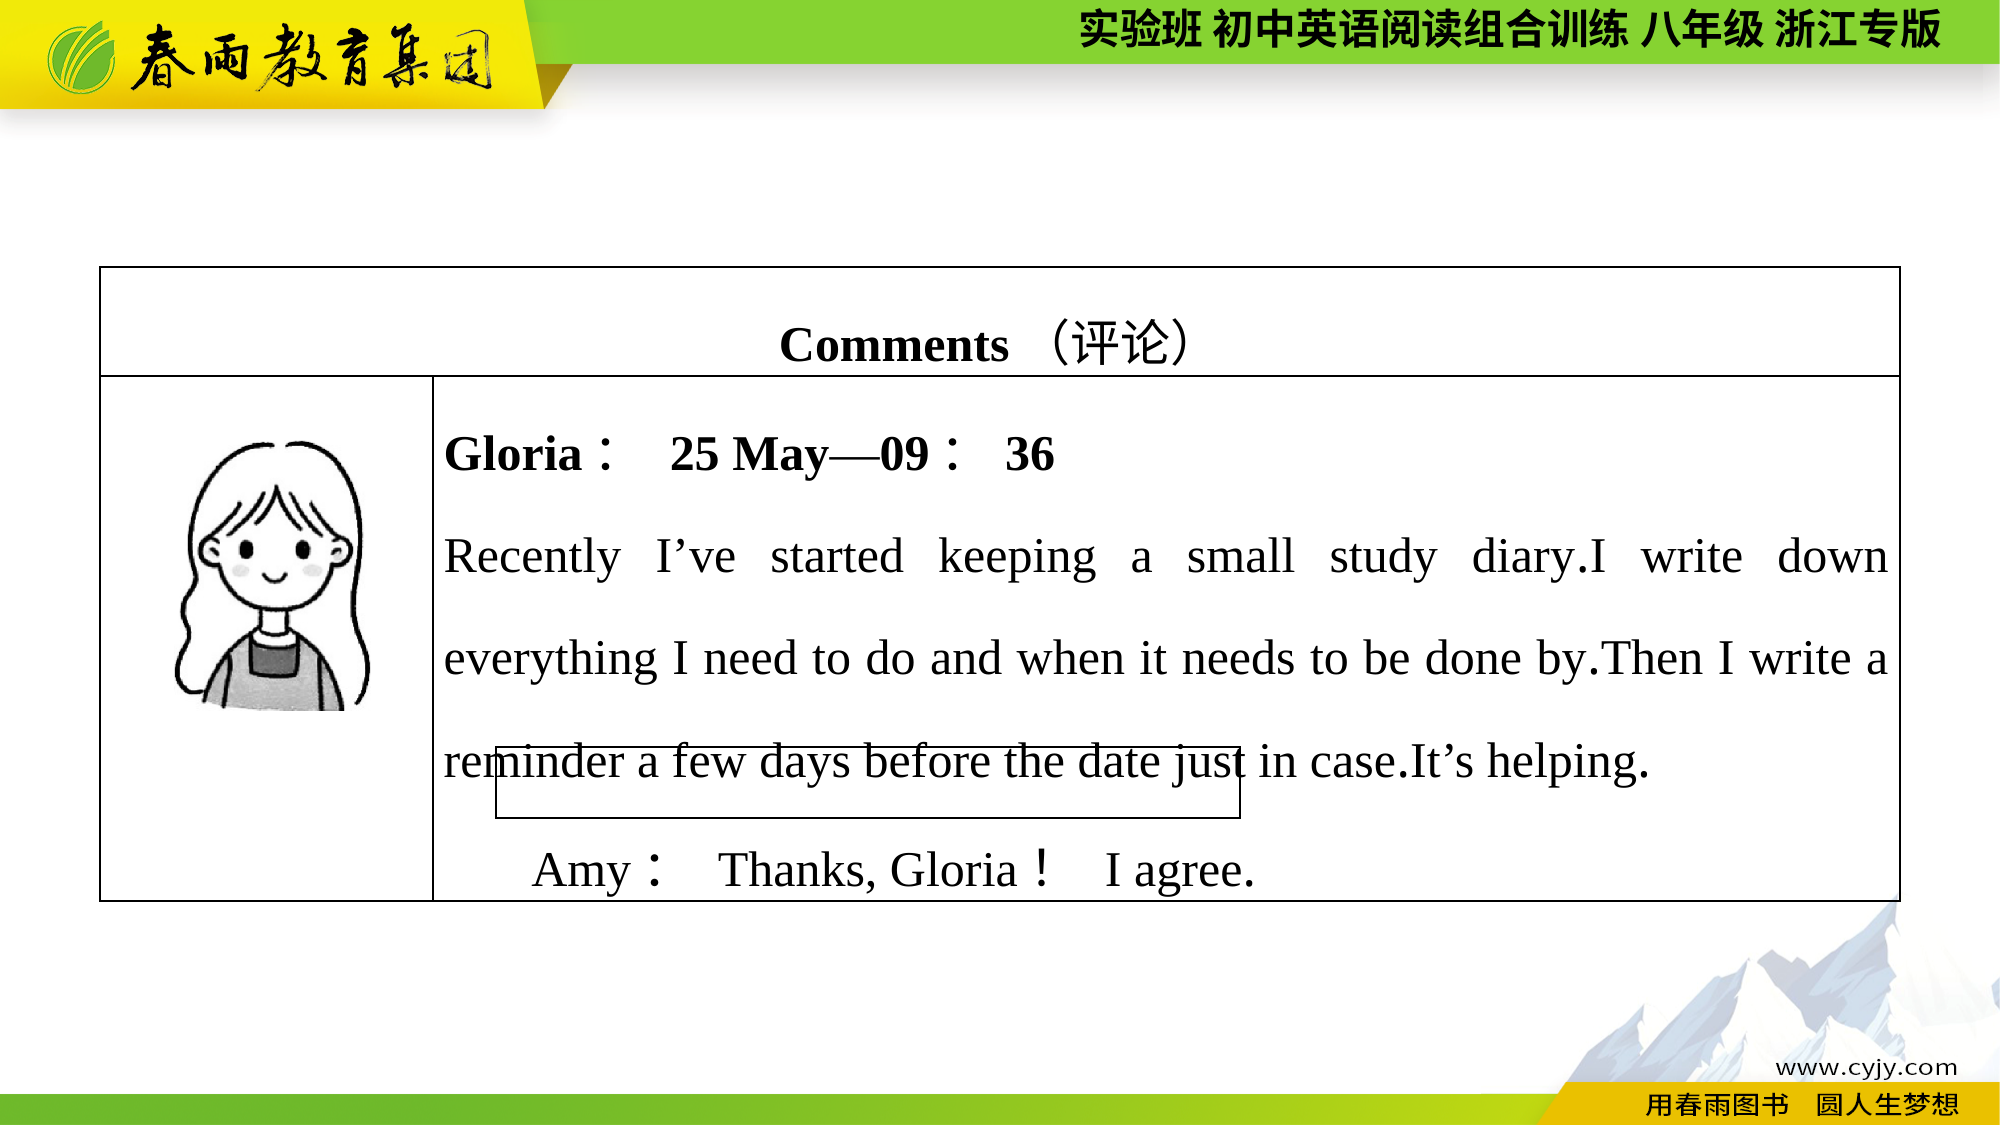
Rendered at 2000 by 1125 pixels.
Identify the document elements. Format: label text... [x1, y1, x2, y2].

table_cell Gloria： 25 May—09：36 Recently I’ve started keeping a small study diary.I write down everything I need to do and when it needs to be done by.Then I write a reminder a few days before the date just in case.It’s helping. Amy： Thanks, Gloria！ I agree. [434, 377, 1899, 900]
table_header Comments（评论） [101, 268, 1899, 375]
text_box [495, 747, 1240, 818]
table_cell [101, 377, 432, 900]
picture [0, 0, 2000, 1125]
